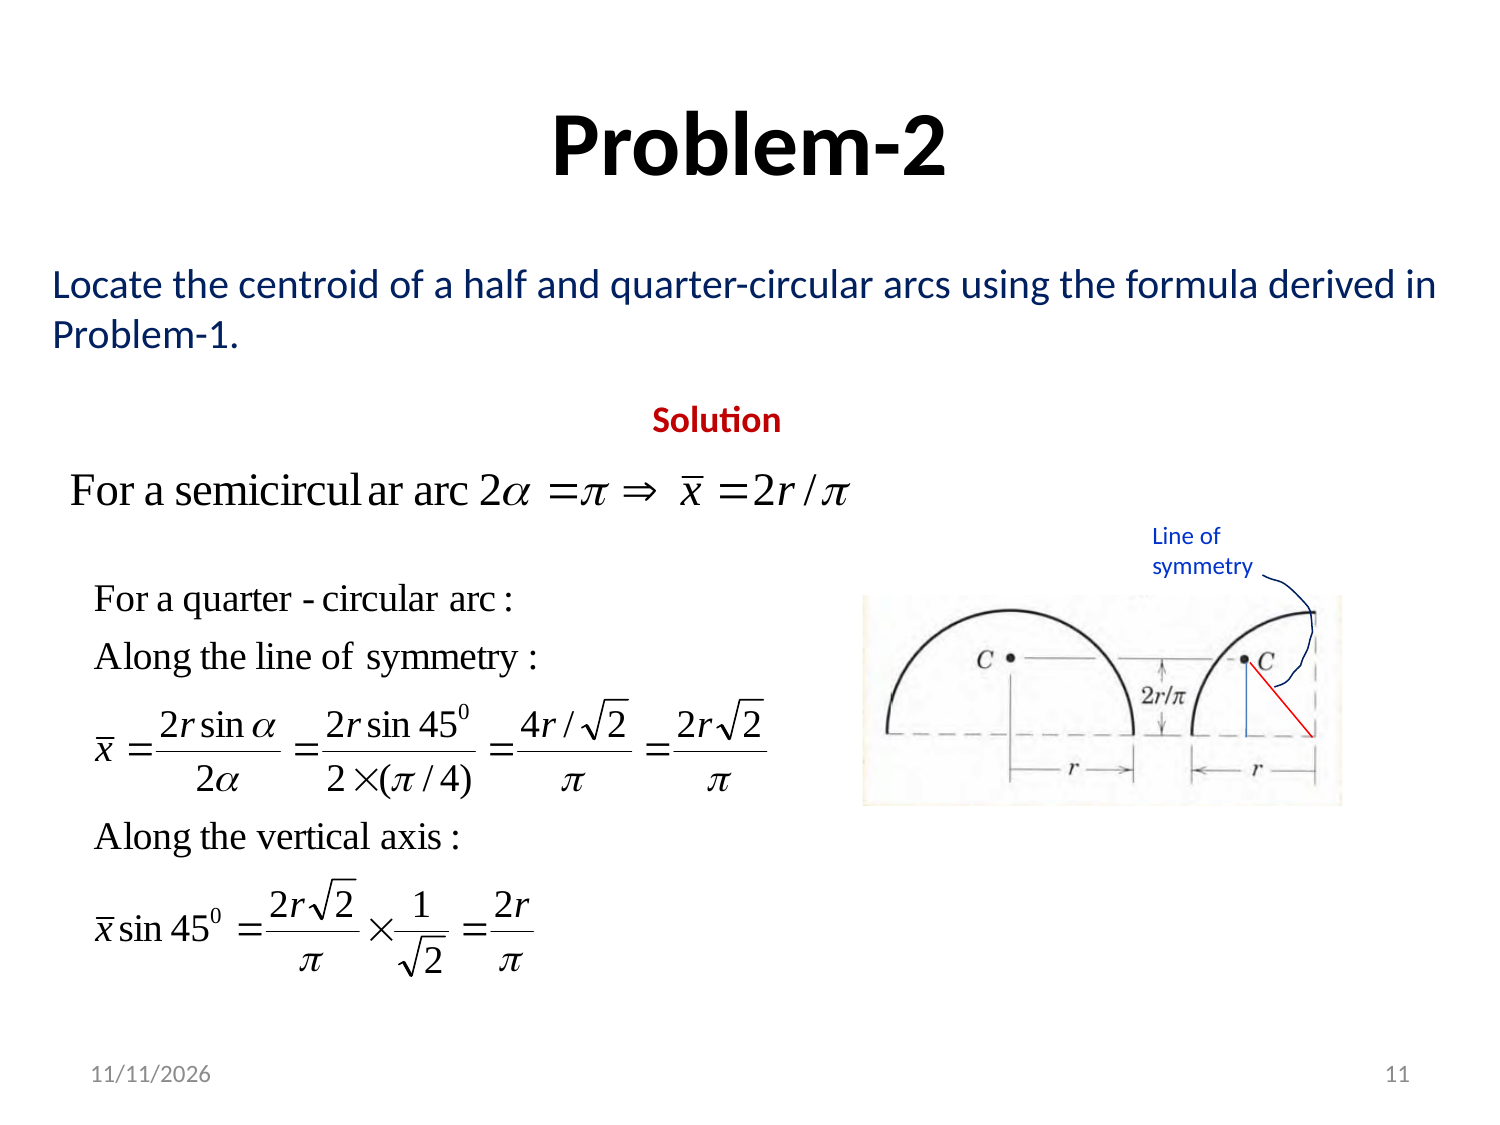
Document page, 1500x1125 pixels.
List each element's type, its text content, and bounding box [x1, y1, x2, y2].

text_box Locate the centroid of a half and quarter-circular arcs using the formula derived in Problem-1. [37, 249, 1463, 365]
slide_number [75, 1042, 425, 1103]
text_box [87, 574, 774, 985]
text_box Solution [637, 387, 863, 448]
title Problem-2 [75, 45, 1425, 233]
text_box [862, 512, 1343, 807]
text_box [62, 462, 861, 518]
slide_number 11 [1074, 1042, 1425, 1103]
